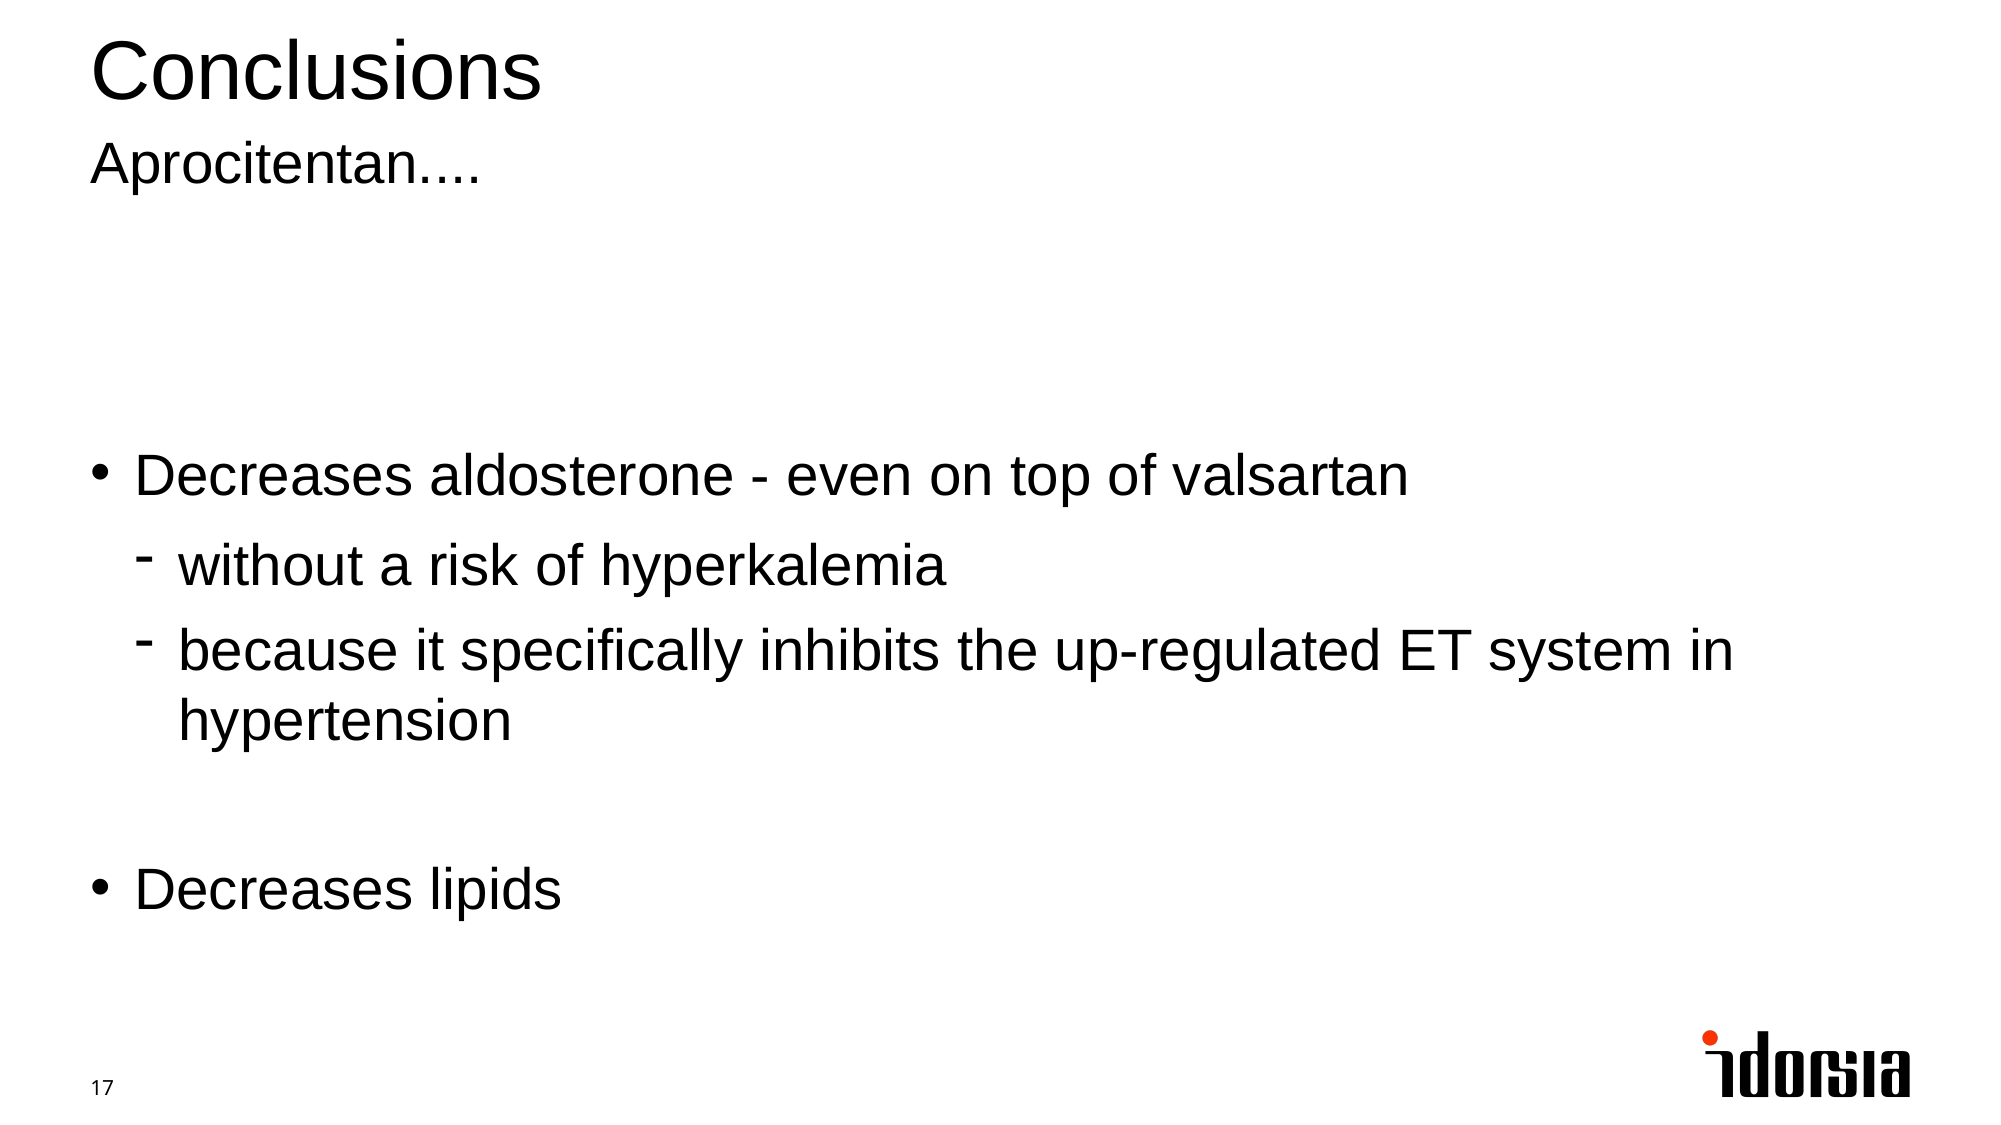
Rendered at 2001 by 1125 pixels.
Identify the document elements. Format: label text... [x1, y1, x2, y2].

picture [1677, 1026, 1938, 1108]
list Decreases aldosterone - even on top of valsartan without a risk of hyperkalemia because it specifically inhibits the up-regulated ET system in hypertension Decreases lipids [90, 267, 1910, 1012]
title Conclusions [90, 27, 1910, 119]
slide_number 17 [90, 1074, 150, 1104]
list Aprocitentan.... [90, 125, 1910, 209]
